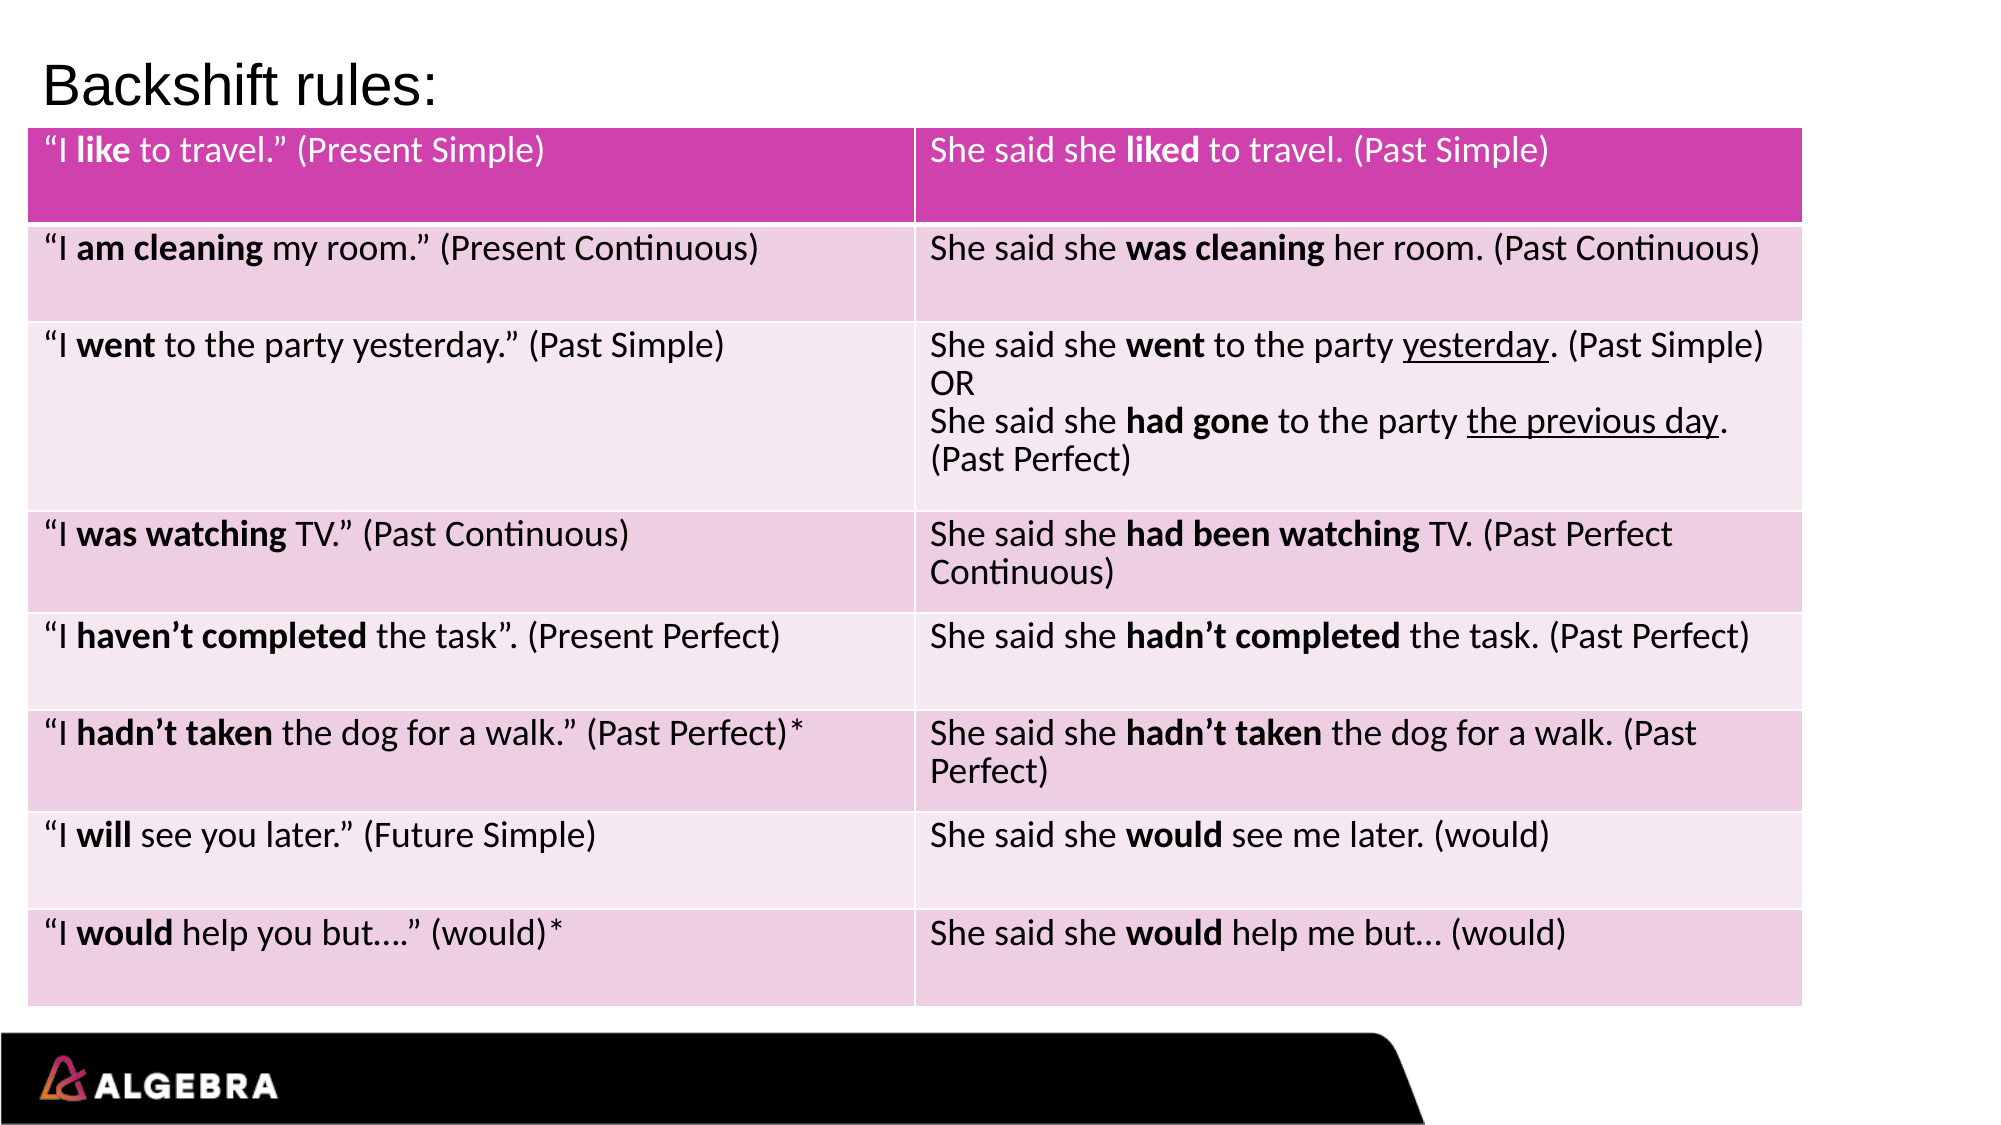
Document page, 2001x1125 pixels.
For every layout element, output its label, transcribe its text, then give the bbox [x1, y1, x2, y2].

table_cell “I would help you but….” (would)* [28, 910, 914, 1006]
table_cell “I will see you later.” (Future Simple) [28, 813, 914, 908]
table_cell “I am cleaning my room.” (Present Continuous) [28, 227, 914, 321]
table_header She said she liked to travel. (Past Simple) [916, 128, 1802, 222]
table_cell She said she was cleaning her room. (Past Continuous) [916, 227, 1802, 321]
table_cell She said she would see me later. (would) [916, 813, 1802, 908]
table_cell “I hadn’t taken the dog for a walk.” (Past Perfect)* [28, 711, 914, 811]
table_header “I like to travel.” (Present Simple) [28, 128, 914, 222]
table_cell She said she hadn’t taken the dog for a walk. (Past Perfect) [916, 711, 1802, 811]
table_cell “I haven’t completed the task”. (Present Perfect) [28, 614, 914, 709]
table_cell “I went to the party yesterday.” (Past Simple) [28, 323, 914, 510]
table_cell She said she hadn’t completed the task. (Past Perfect) [916, 614, 1802, 709]
table_cell She said she had been watching TV. (Past Perfect Continuous) [916, 512, 1802, 612]
picture [0, 1032, 1425, 1125]
table_cell “I was watching TV.” (Past Continuous) [28, 512, 914, 612]
table_cell She said she went to the party yesterday. (Past Simple) OR She said she had gone to the party the previous day. (Past Perfect) [916, 323, 1802, 510]
list Backshift rules: [27, 47, 1819, 824]
table_cell She said she would help me but… (would) [916, 910, 1802, 1006]
